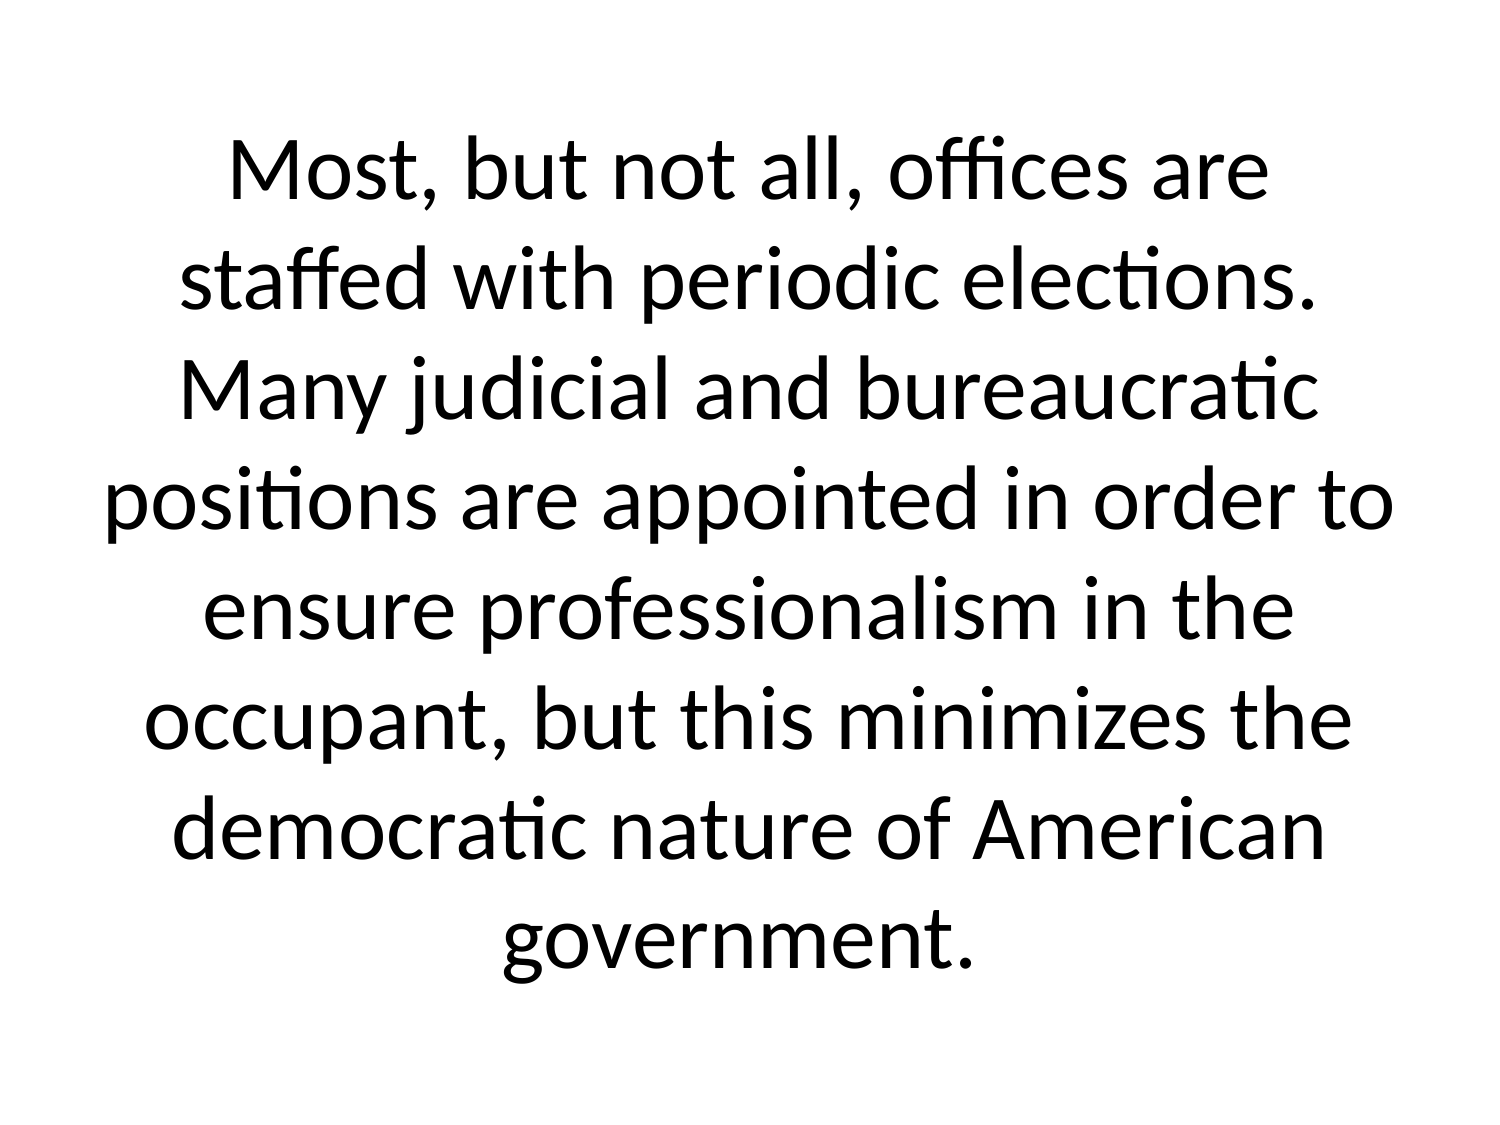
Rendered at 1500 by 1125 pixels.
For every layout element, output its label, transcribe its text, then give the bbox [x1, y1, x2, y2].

title Most, but not all, offices are staffed with periodic elections. Many judicial and bureaucratic positions are appointed in order to ensure professionalism in the occupant, but this minimizes the democratic nature of American government. [74, 44, 1426, 1051]
